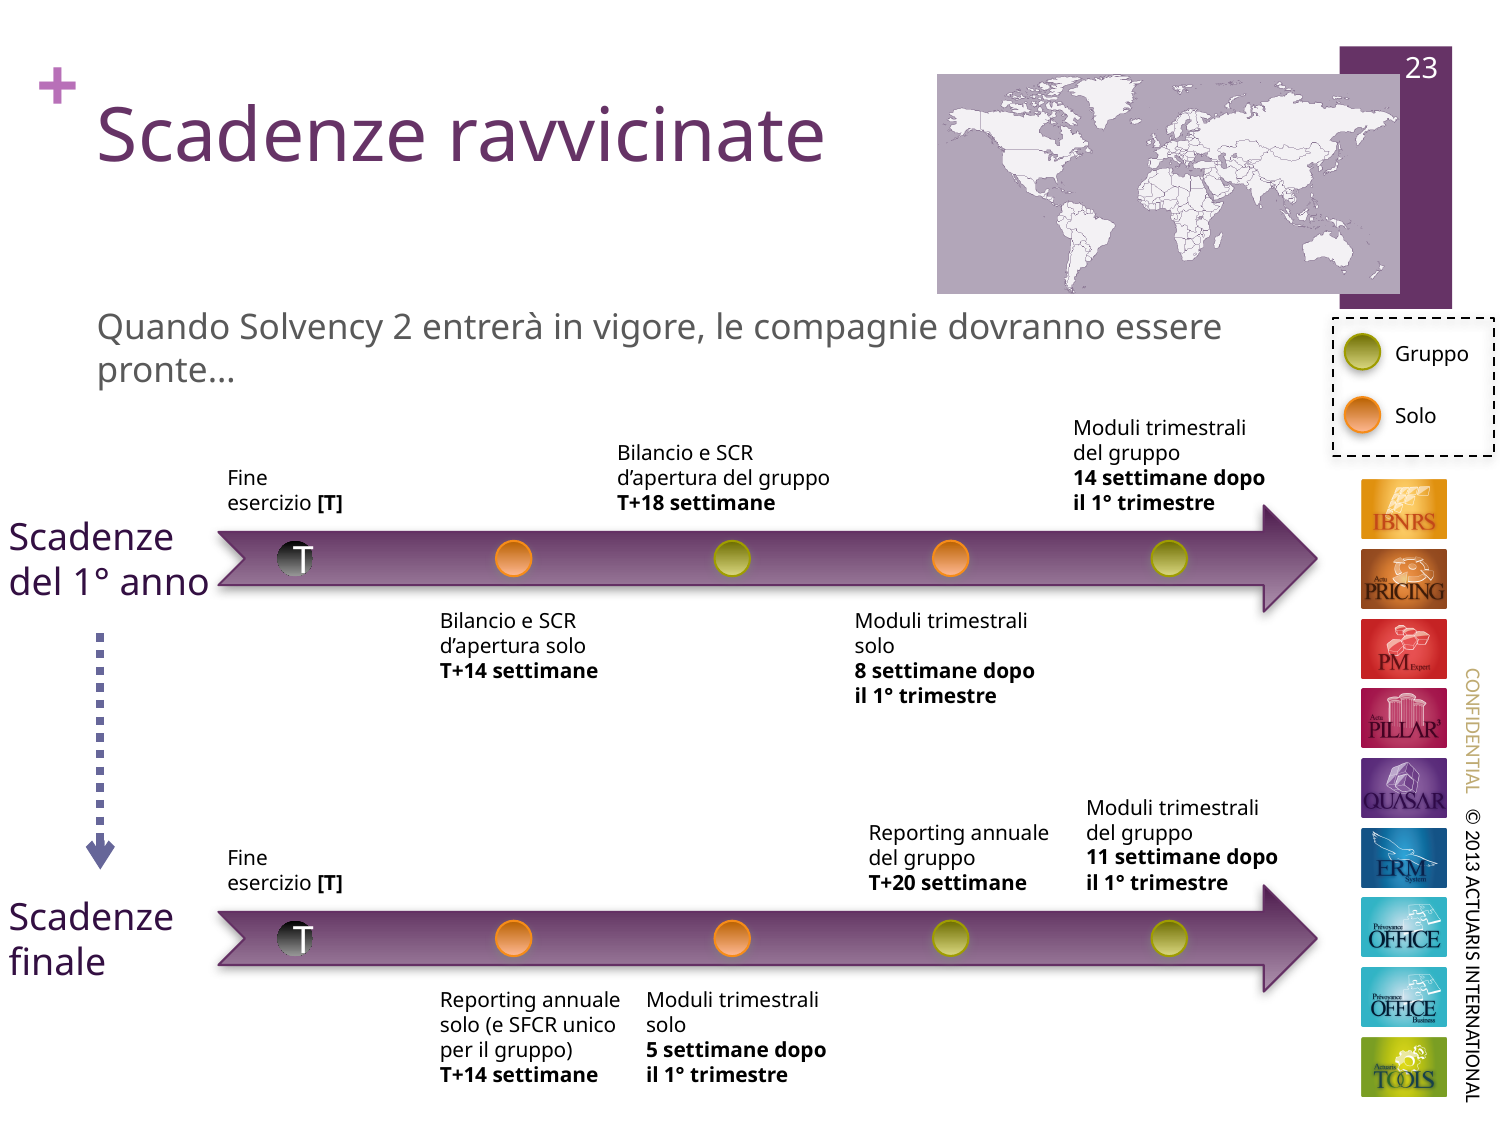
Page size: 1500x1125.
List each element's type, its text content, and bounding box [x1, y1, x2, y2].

text_box Reporting annuale del gruppo T+20 settimane [853, 812, 1071, 902]
title Scadenze ravvicinate [81, 79, 1322, 263]
text_box Bilancio e SCR d’apertura solo T+14 settimane [425, 599, 638, 690]
text_box [931, 919, 970, 958]
picture [1361, 688, 1447, 748]
text_box Moduli trimestrali solo 5 settimane dopo il 1° trimestre [631, 979, 854, 1095]
text_box [1150, 919, 1189, 958]
text_box [242, 521, 1318, 613]
text_box Fine esercizio [T] [212, 837, 378, 903]
picture [1361, 828, 1447, 888]
picture [1361, 479, 1447, 539]
text_box T [277, 540, 313, 577]
picture [1361, 549, 1447, 609]
text_box Moduli trimestrali solo 8 settimane dopo il 1° trimestre [839, 599, 1062, 715]
text_box [242, 902, 1318, 993]
text_box Reporting annuale solo (e SFCR unico per il gruppo) T+14 settimane [425, 979, 631, 1095]
text_box Moduli trimestrali del gruppo 14 settimane dopo il 1° trimestre [1058, 406, 1281, 522]
picture [1361, 619, 1447, 679]
text_box Bilancio e SCR d’apertura del gruppo T+18 settimane [602, 432, 863, 522]
text_box [1332, 317, 1495, 457]
text_box Scadenze del 1° anno [0, 505, 242, 611]
slide_number 23 [1362, 39, 1454, 100]
text_box [494, 539, 533, 578]
text_box [1150, 539, 1189, 578]
text_box [713, 539, 751, 578]
picture [1361, 897, 1447, 957]
list Quando Solvency 2 entrerà in vigore, le compagnie dovranno essere pronte… [81, 297, 1322, 398]
text_box [494, 919, 533, 958]
picture [1361, 1037, 1447, 1097]
text_box [931, 539, 970, 578]
text_box T [277, 920, 313, 957]
text_box Fine esercizio [T] [212, 457, 378, 523]
text_box Moduli trimestrali del gruppo 11 settimane dopo il 1° trimestre [1071, 786, 1294, 902]
text_box Scadenze finale [0, 885, 242, 991]
text_box [713, 919, 751, 958]
picture [1361, 758, 1447, 818]
picture [1361, 967, 1447, 1027]
